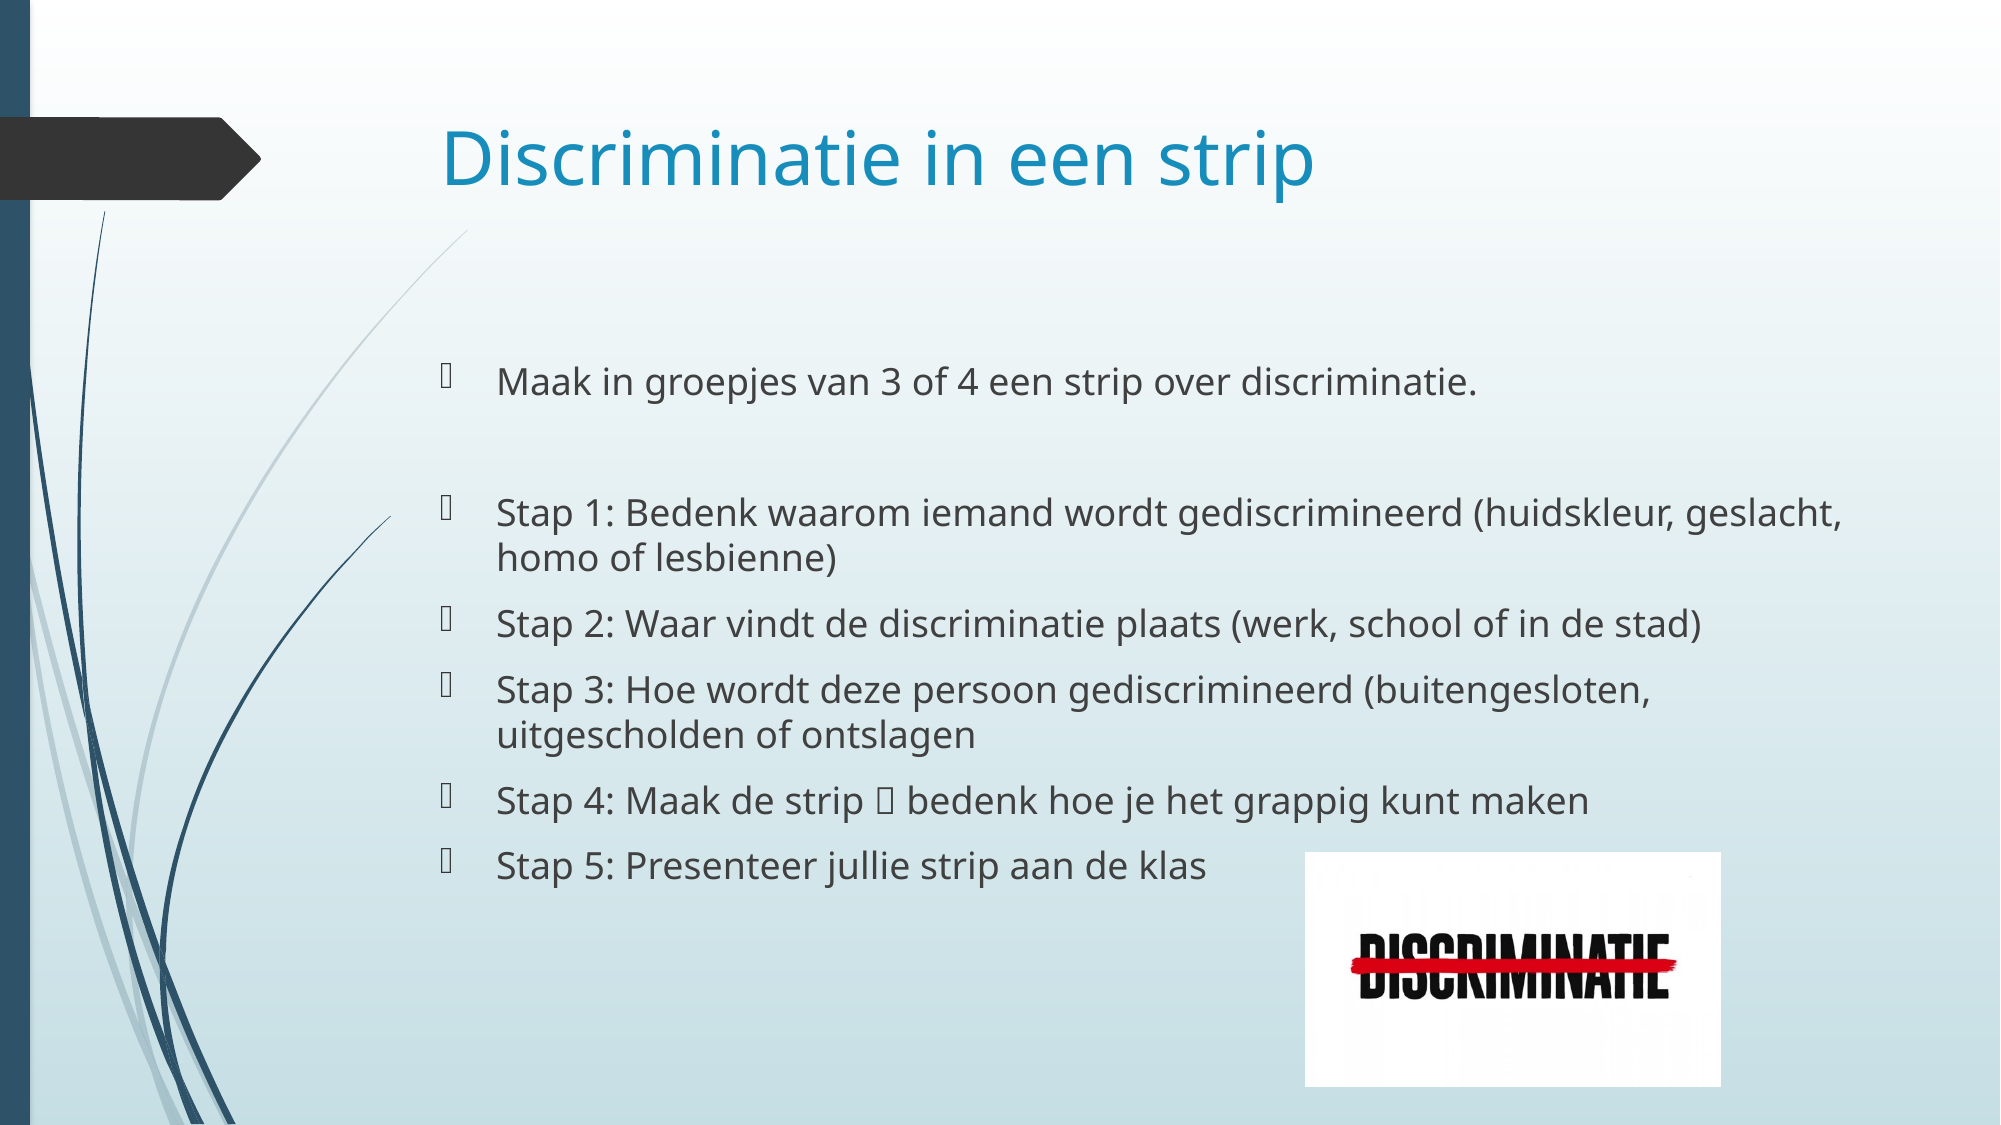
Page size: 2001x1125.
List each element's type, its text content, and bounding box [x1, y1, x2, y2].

picture [1304, 852, 1722, 1087]
title Discriminatie in een strip [425, 102, 1888, 313]
list Maak in groepjes van 3 of 4 een strip over discriminatie. Stap 1: Bedenk waarom iemand wordt gediscrimineerd (huidskleur, geslacht, homo of lesbienne) Stap 2: Waar vindt de discriminatie plaats (werk, school of in de stad) Stap 3: Hoe wordt deze persoon gediscrimineerd (buitengesloten, uitgescholden of ontslagen Stap 4: Maak de strip  bedenk hoe je het grappig kunt maken Stap 5: Presenteer jullie strip aan de klas [424, 350, 1888, 970]
